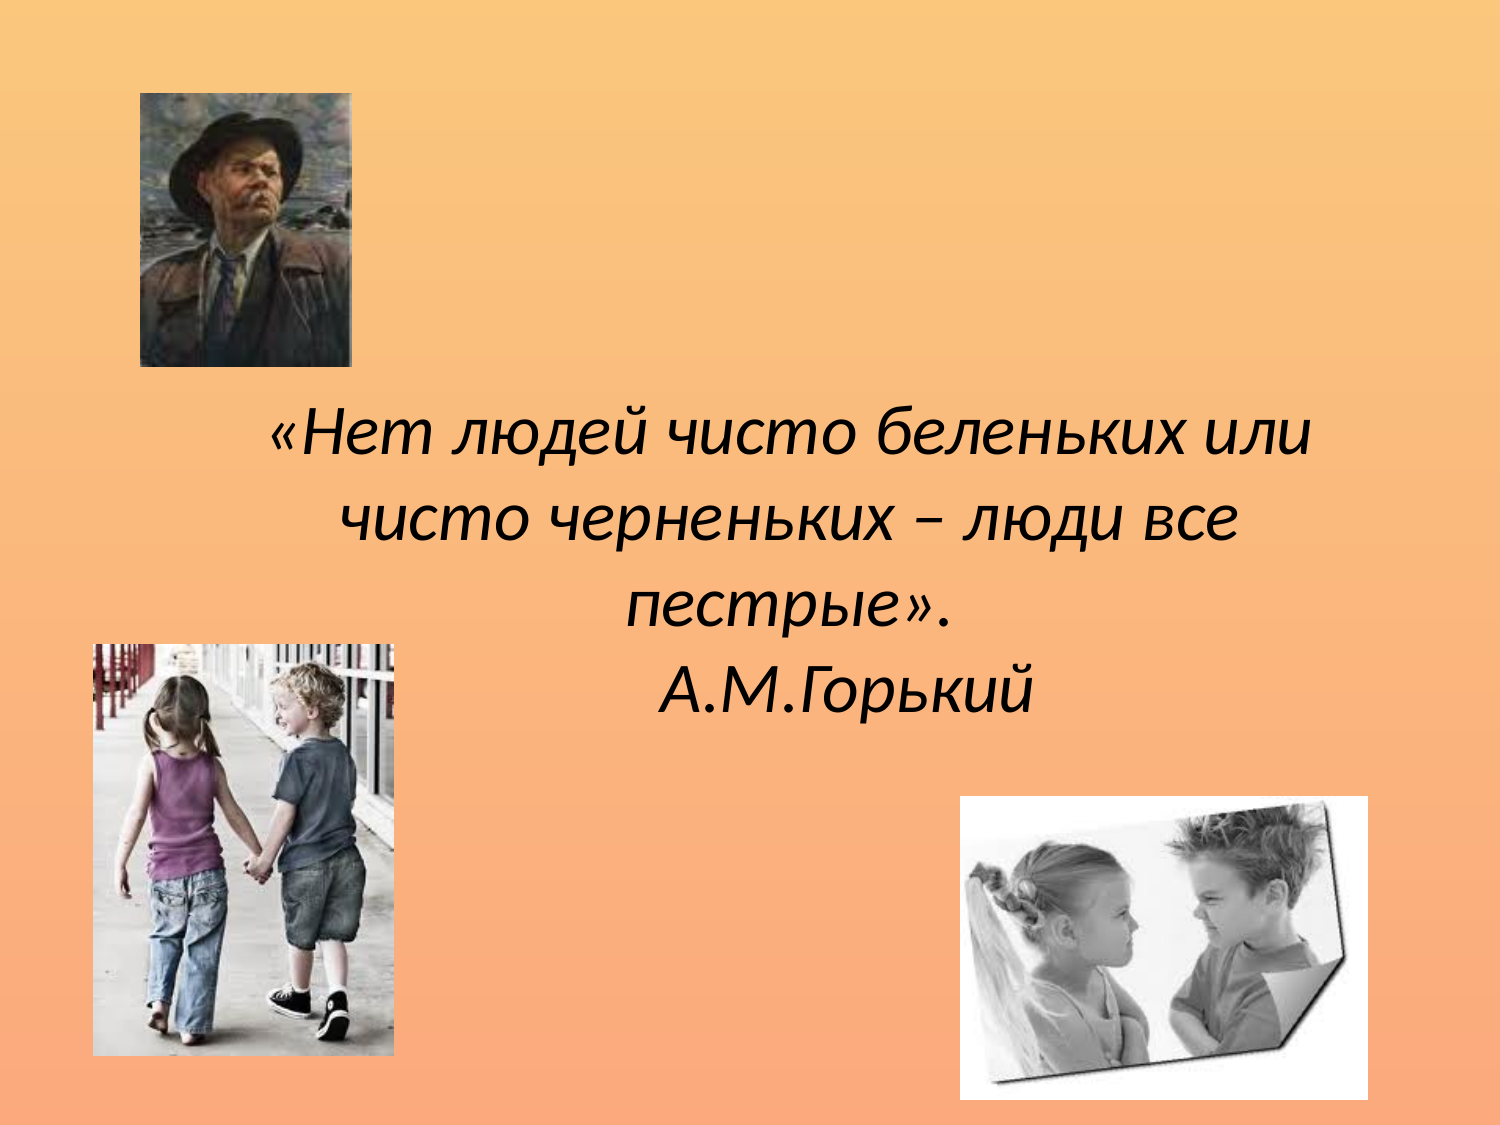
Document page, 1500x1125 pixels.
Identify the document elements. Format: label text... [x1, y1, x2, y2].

picture [140, 93, 352, 367]
picture [93, 644, 394, 1056]
picture [960, 796, 1368, 1101]
title «Нет людей чисто беленьких или чисто черненьких – люди все пестрые». А.М.Горький [152, 375, 1428, 821]
